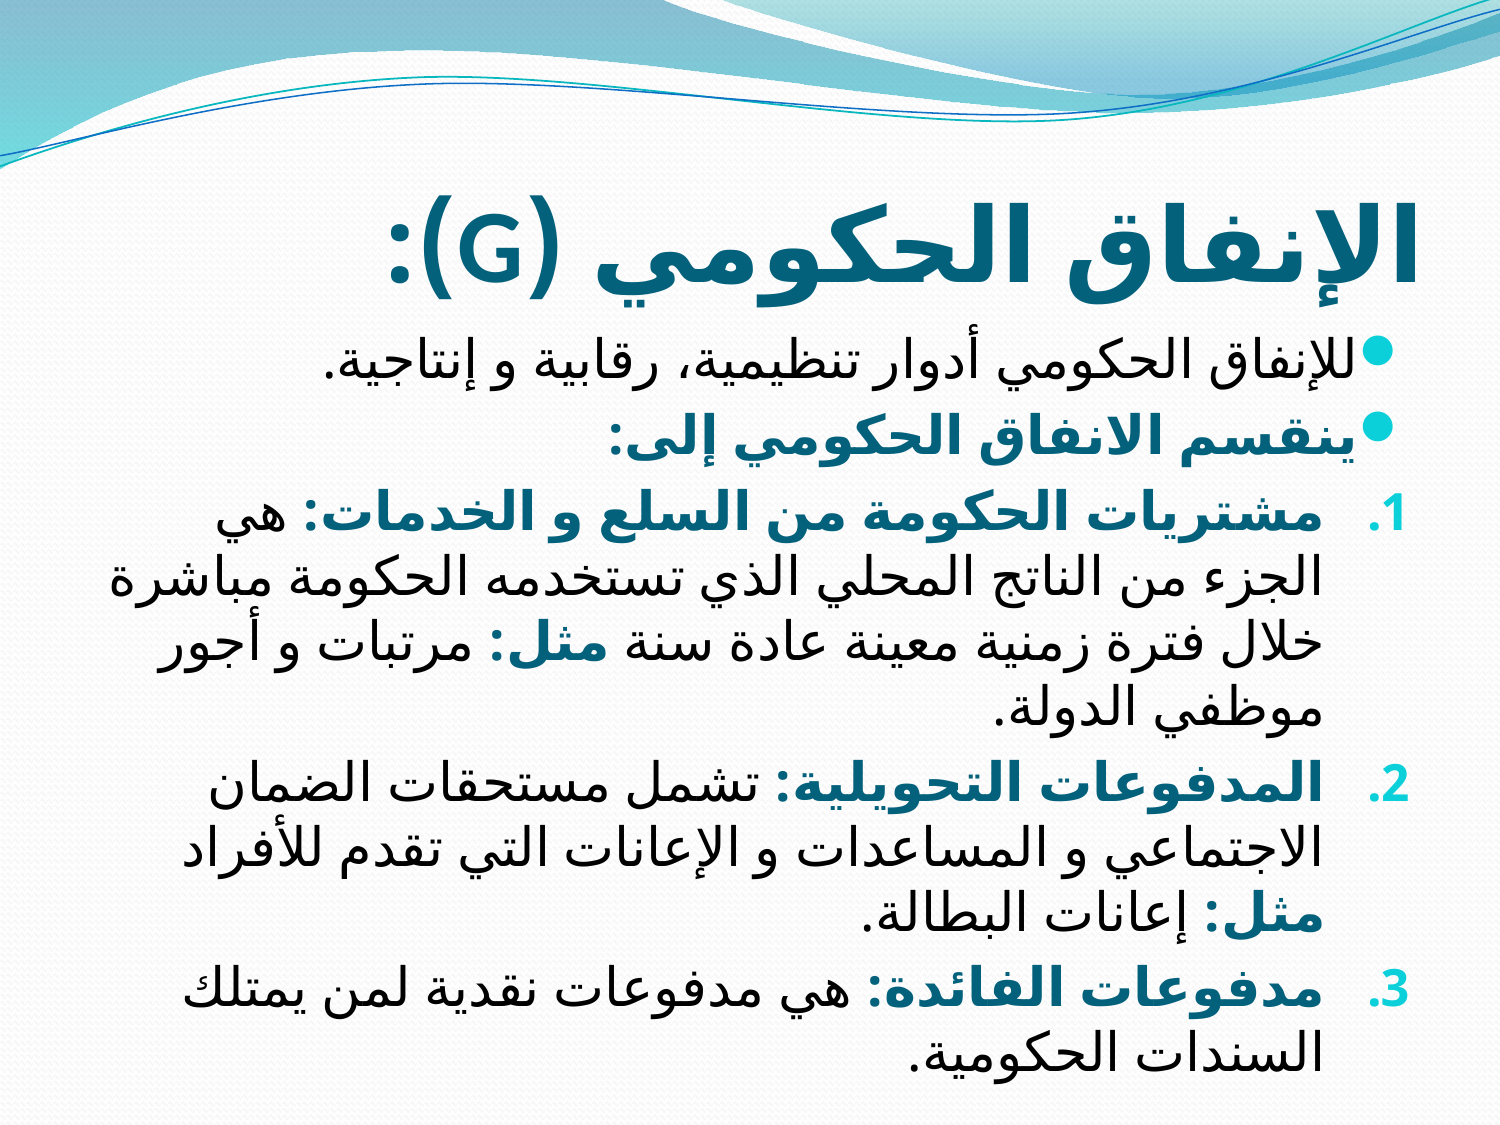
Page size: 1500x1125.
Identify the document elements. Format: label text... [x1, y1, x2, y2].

list للإنفاق الحكومي أدوار تنظيمية، رقابية و إنتاجية. ينقسم الانفاق الحكومي إلى: مشتريات الحكومة من السلع و الخدمات: هي الجزء من الناتج المحلي الذي تستخدمه الحكومة مباشرة خلال فترة زمنية معينة عادة سنة مثل: مرتبات و أجور موظفي الدولة. المدفوعات التحويلية: تشمل مستحقات الضمان الاجتماعي و المساعدات و الإعانات التي تقدم للأفراد مثل: إعانات البطالة. مدفوعات الفائدة: هي مدفوعات نقدية لمن يمتلك السندات الحكومية. [75, 317, 1425, 1038]
title الإنفاق الحكومي (G): [75, 115, 1425, 303]
footer [437, 1042, 988, 1103]
